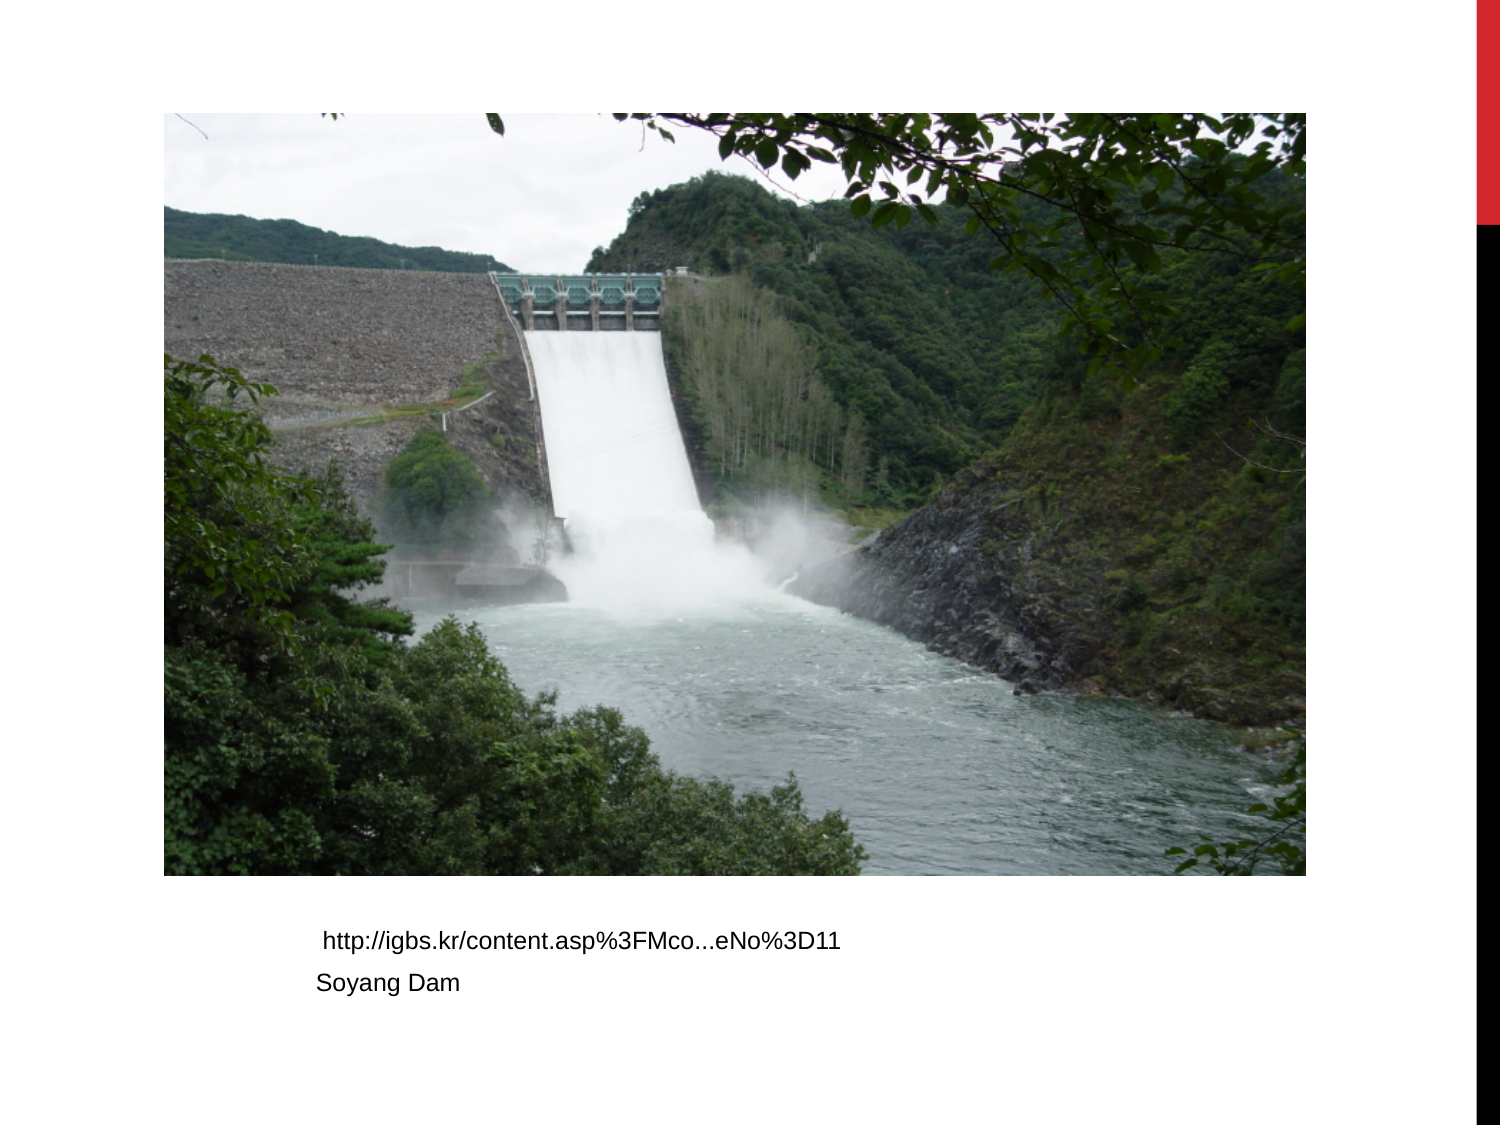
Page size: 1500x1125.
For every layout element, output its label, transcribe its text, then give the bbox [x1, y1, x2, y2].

picture [164, 113, 1306, 877]
text_box http://igbs.kr/content.asp%3FMco...eNo%3D11 Soyang Dam [301, 916, 1051, 1004]
